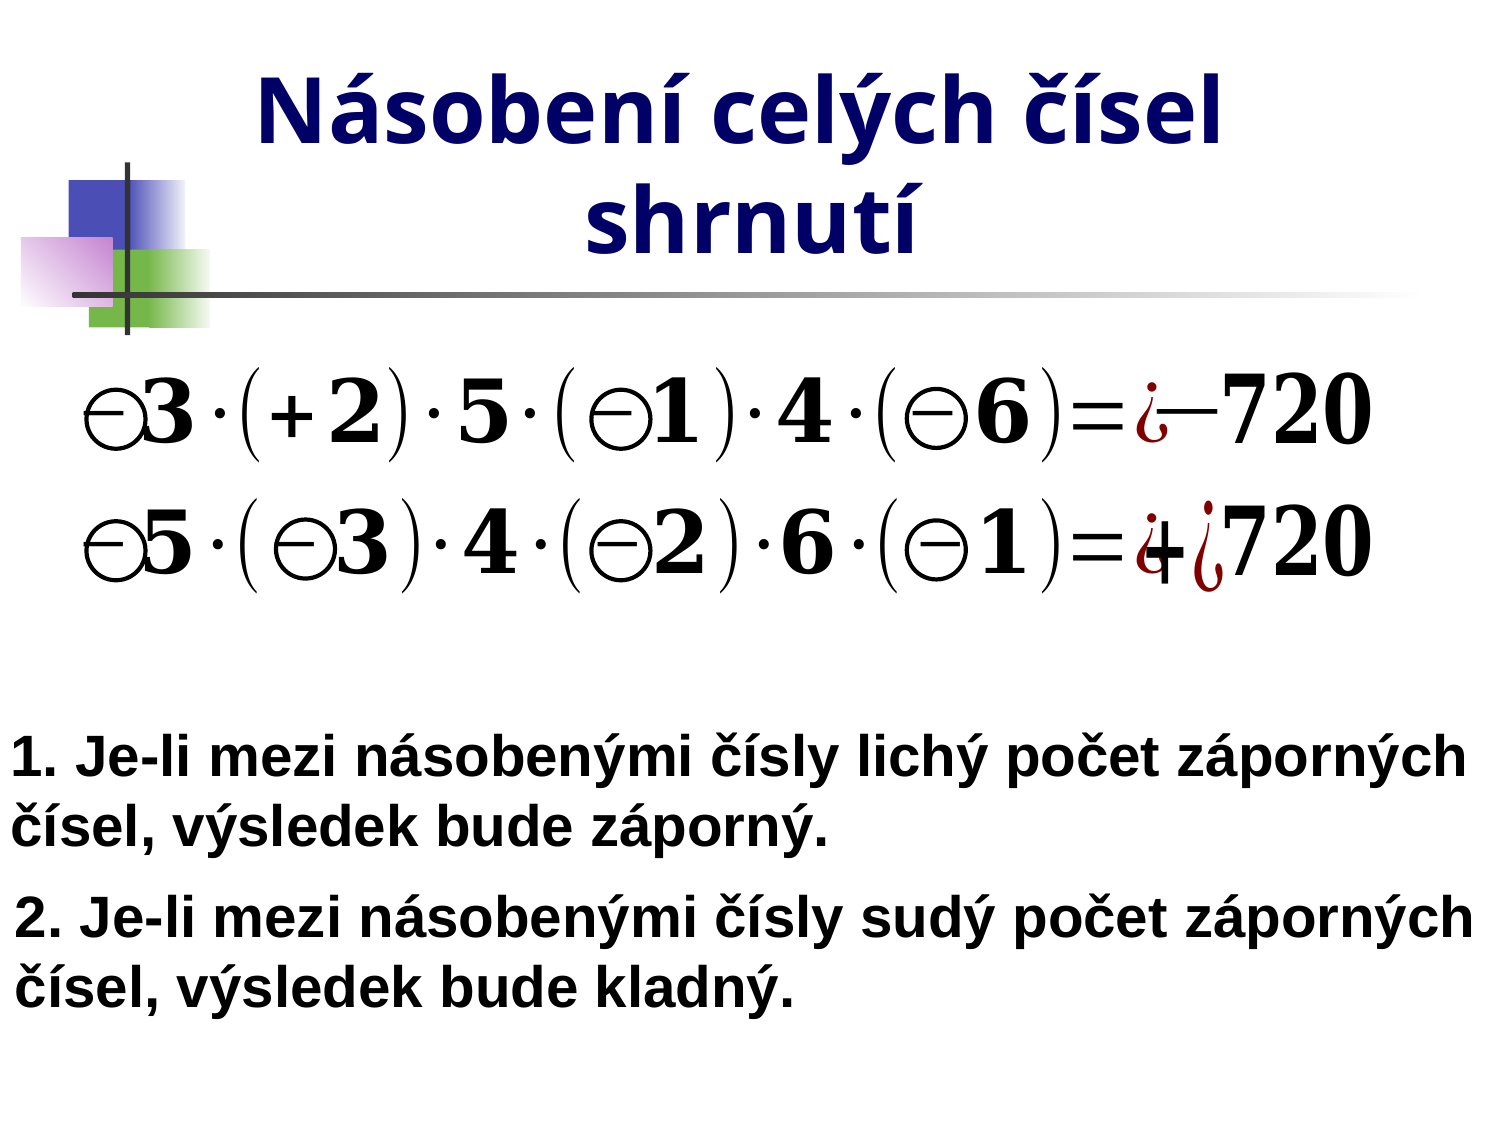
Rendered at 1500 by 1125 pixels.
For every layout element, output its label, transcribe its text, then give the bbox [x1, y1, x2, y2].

text_box [275, 519, 336, 579]
text_box [86, 389, 146, 449]
text_box 1. Je-li mezi násobenými čísly lichý počet záporných čísel, výsledek bude záporný. [0, 694, 1496, 882]
text_box [591, 389, 651, 449]
text_box [591, 521, 651, 581]
text_box [86, 521, 146, 581]
title Násobení celých čísel shrnutí [1, 55, 1500, 280]
text_box [906, 520, 966, 580]
text_box [906, 388, 966, 448]
text_box 2. Je-li mezi násobenými čísly sudý počet záporných čísel, výsledek bude kladný. [0, 883, 1500, 1014]
